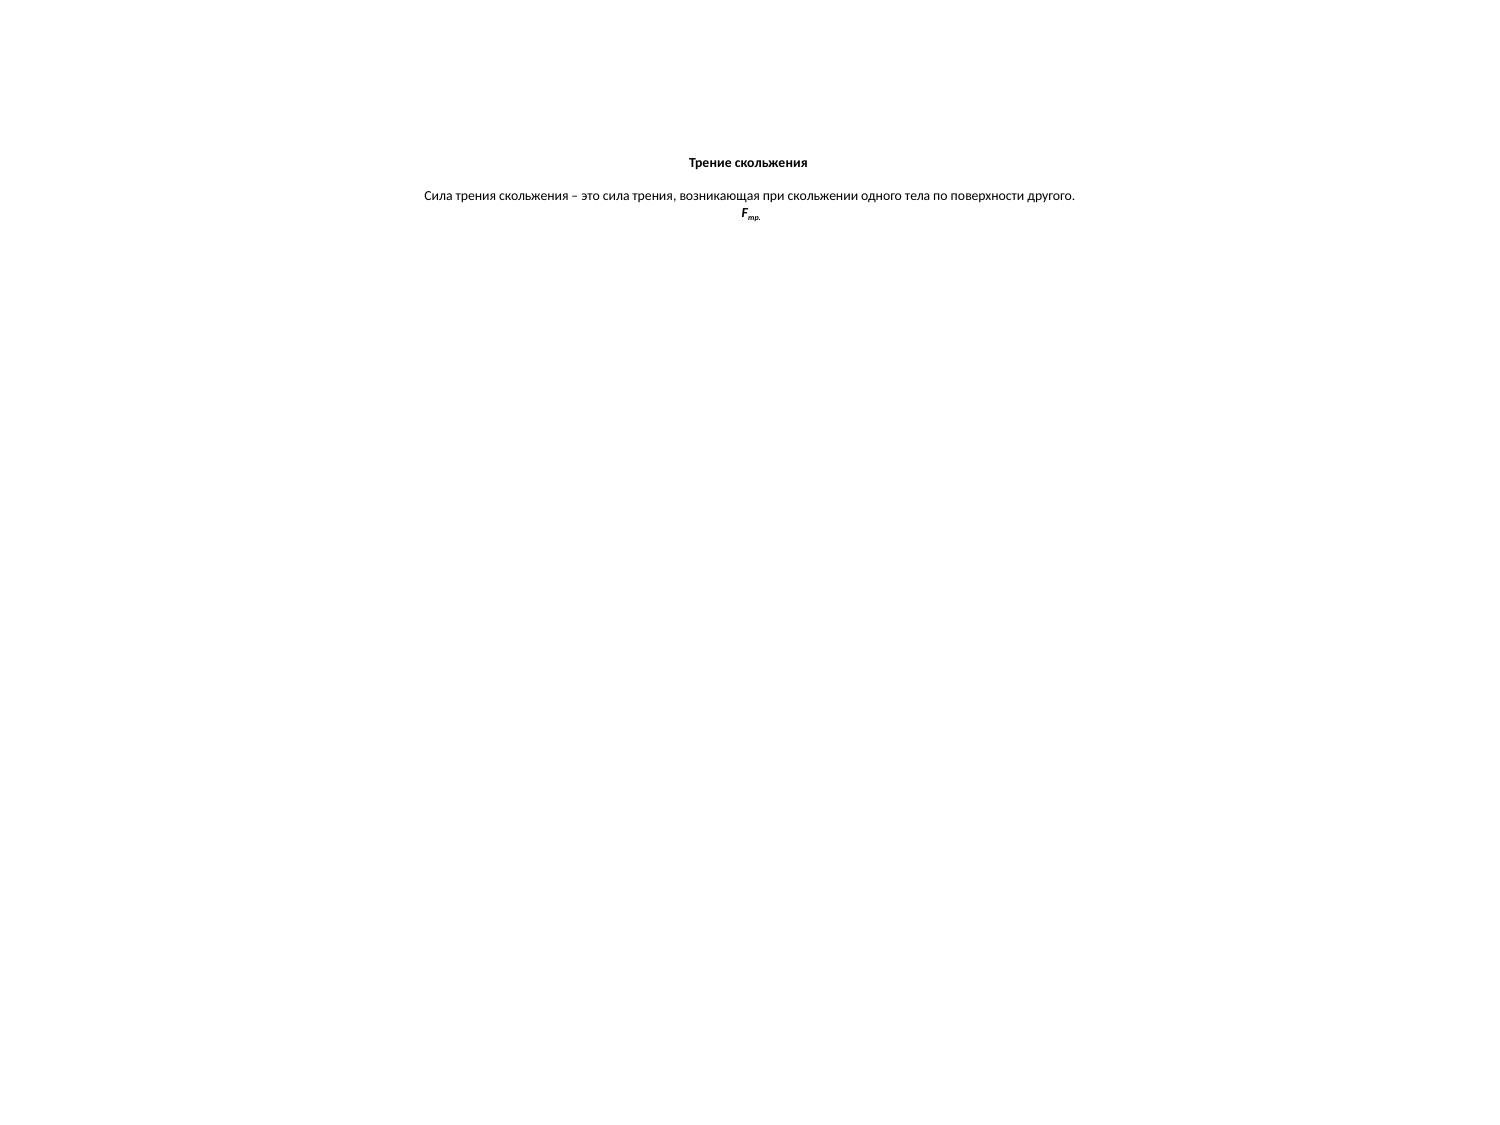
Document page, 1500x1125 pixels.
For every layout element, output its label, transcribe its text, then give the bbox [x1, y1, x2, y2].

title Трение скольжения Сила трения скольжения – это сила трения, возникающая при скольжении одного тела по поверхности другого. Fтр. [75, 45, 1425, 233]
